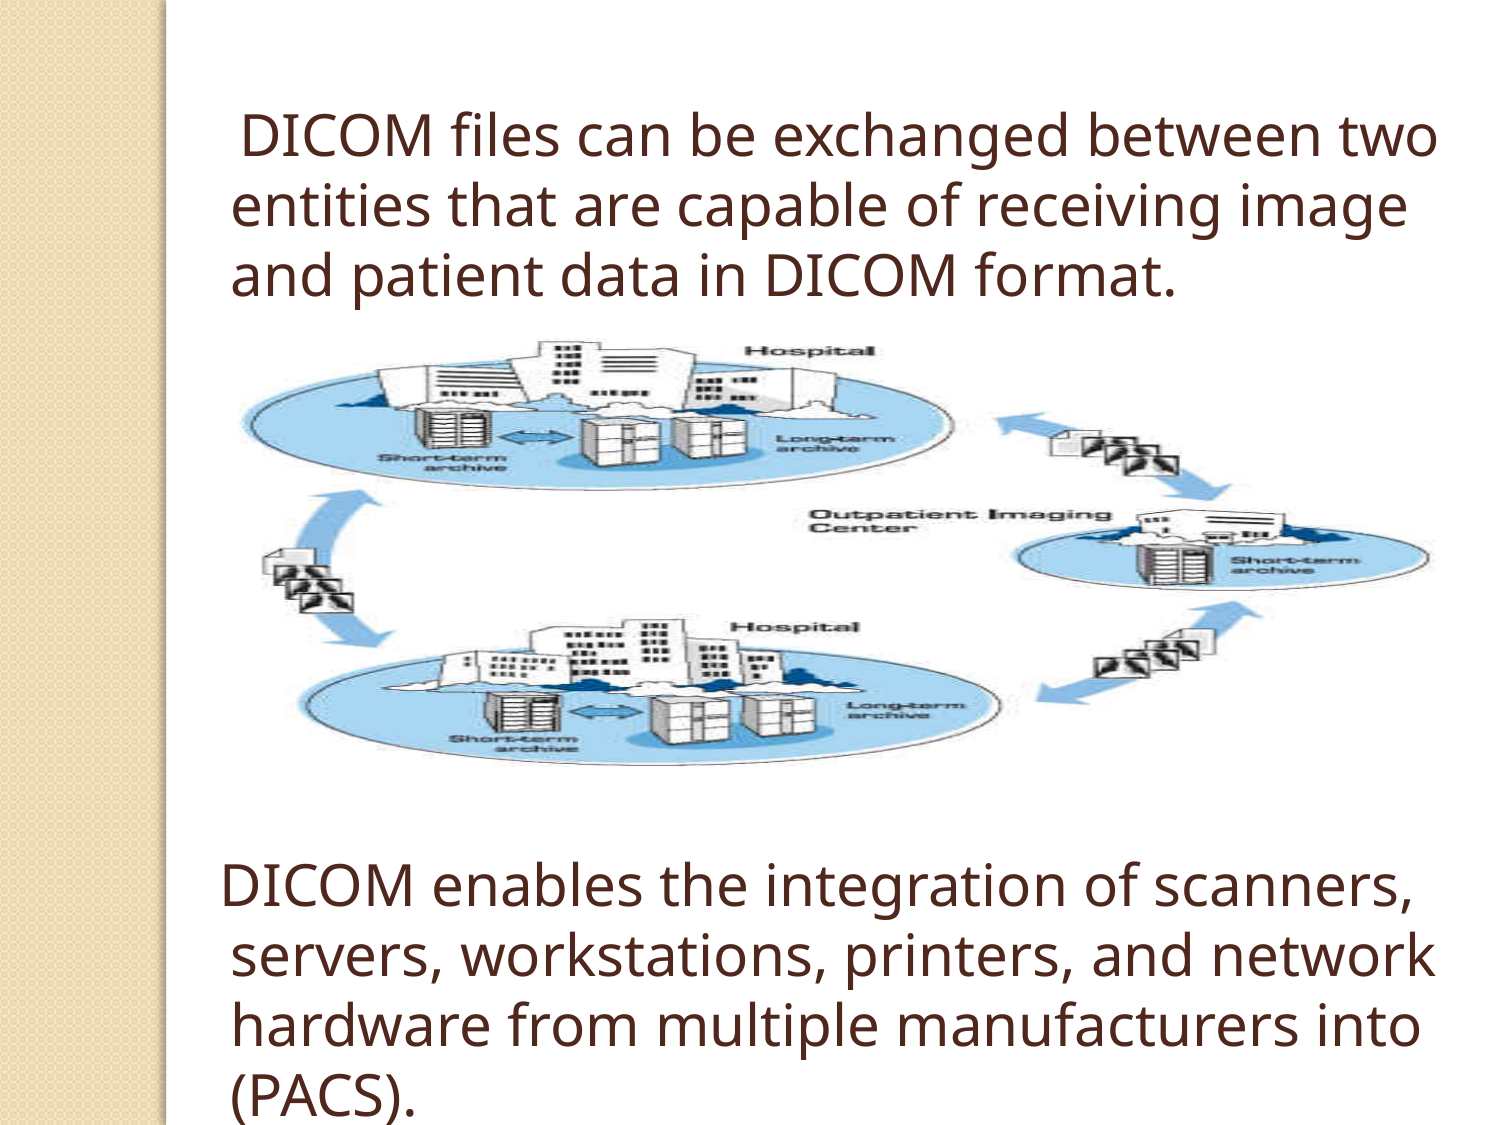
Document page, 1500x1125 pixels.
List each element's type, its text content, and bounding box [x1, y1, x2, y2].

text_box DICOM files can be exchanged between two entities that are capable of receiving image and patient data in DICOM format. DICOM enables the integration of scanners, servers, workstations, printers, and network hardware from multiple manufacturers into (PACS). [159, 30, 1500, 1125]
picture [194, 337, 1459, 776]
